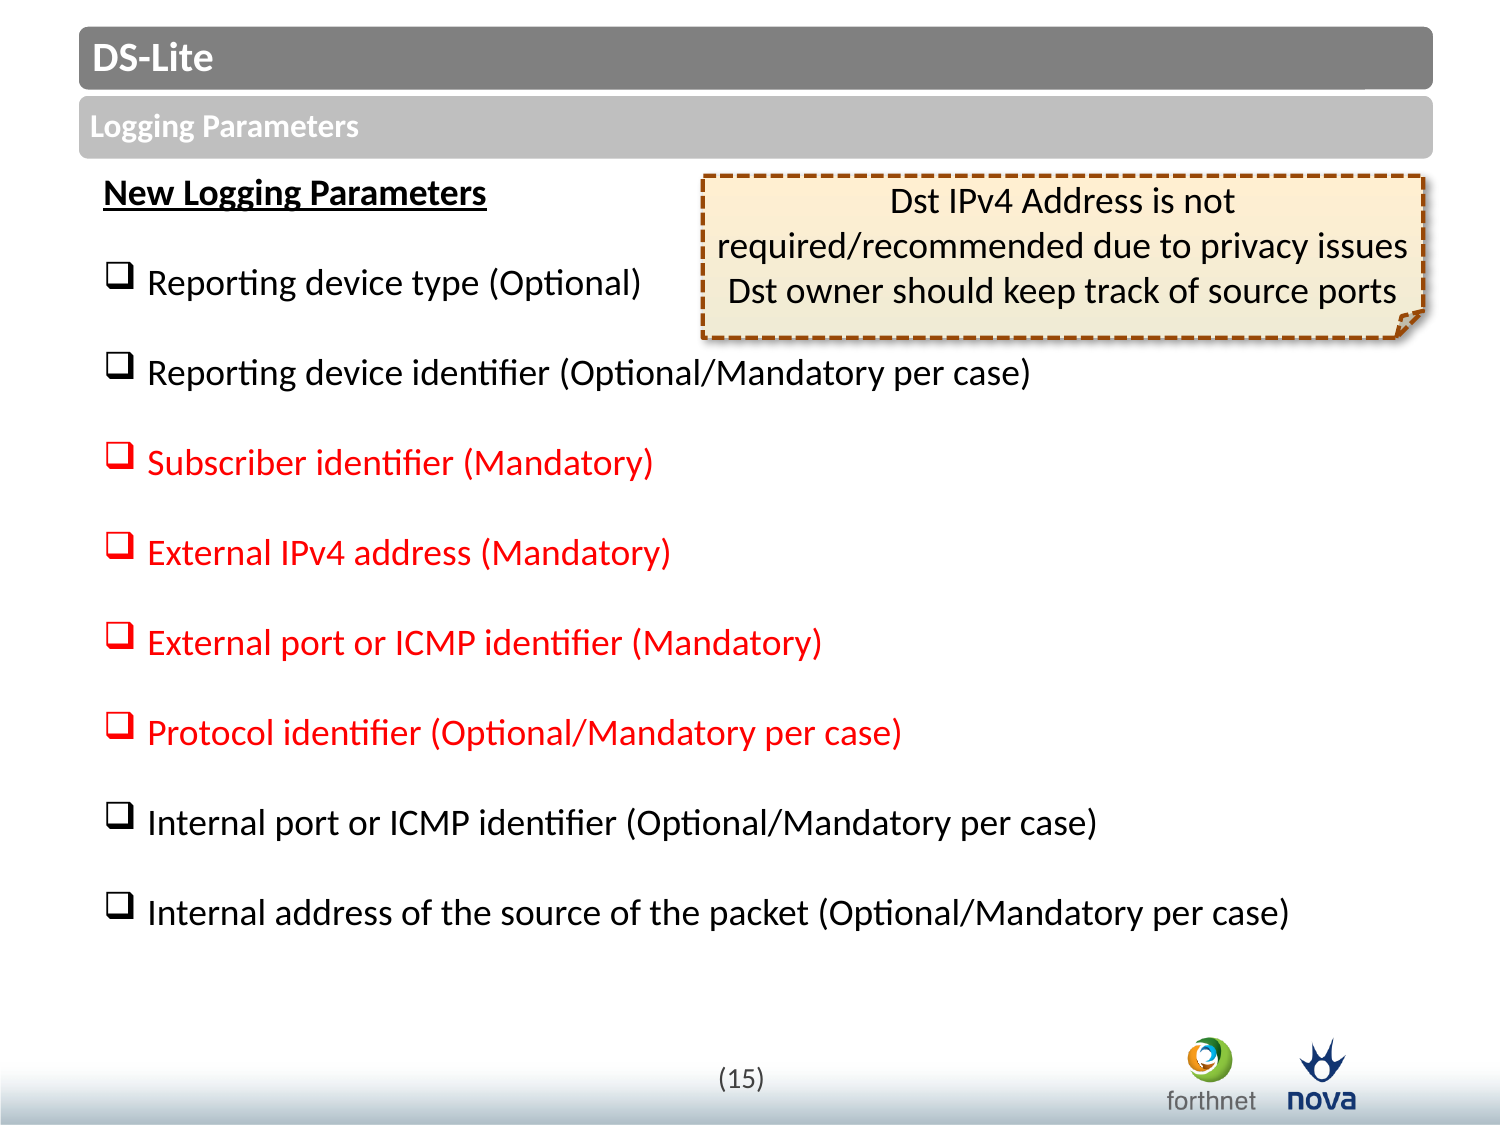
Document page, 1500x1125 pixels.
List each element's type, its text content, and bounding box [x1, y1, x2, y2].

text_box New Logging Parameters Reporting device type (Optional) Reporting device identifier (Optional/Mandatory per case) Subscriber identifier (Mandatory) External IPv4 address (Mandatory) External port or ICMP identifier (Mandatory) Protocol identifier (Optional/Mandatory per case) Internal port or ICMP identifier (Optional/Mandatory per case) Internal address of the source of the packet (Optional/Mandatory per case) [88, 169, 1424, 986]
text_box Dst IPv4 Address is not required/recommended due to privacy issues Dst owner should keep track of source ports [700, 173, 1426, 340]
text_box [76, 24, 1436, 162]
picture [2, 1010, 1500, 1125]
slide_number (15) [703, 1046, 1054, 1107]
